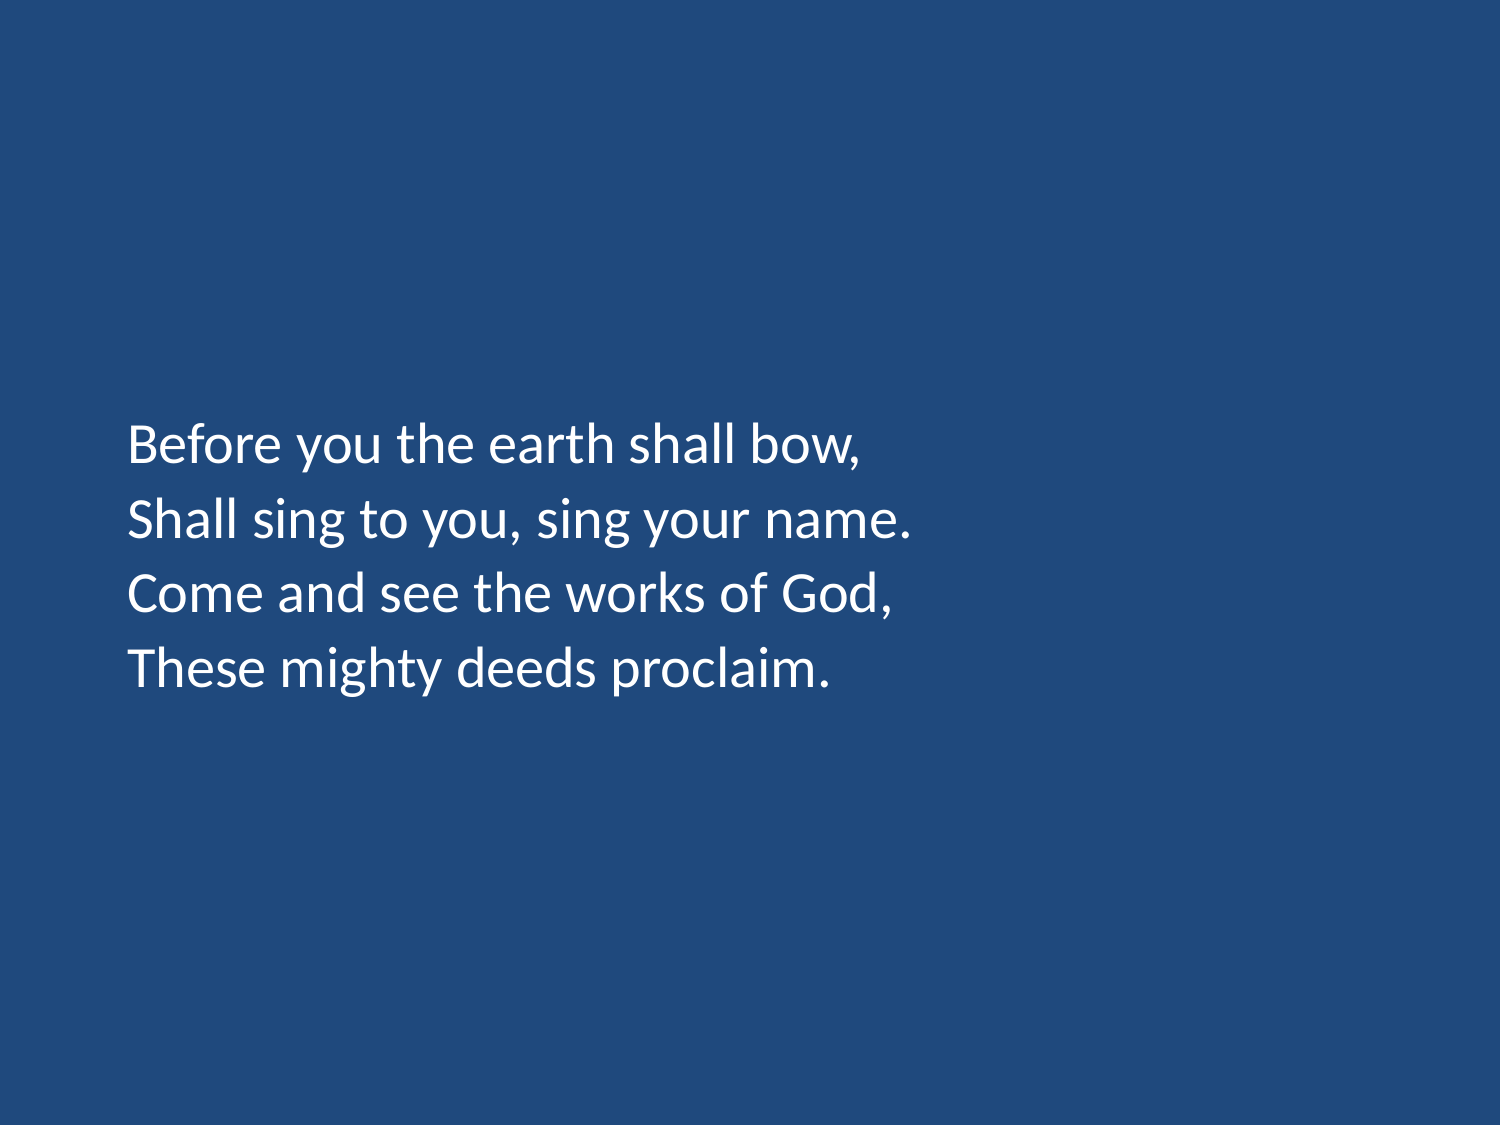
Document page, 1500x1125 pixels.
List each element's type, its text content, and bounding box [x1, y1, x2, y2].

list Before you the earth shall bow, Shall sing to you, sing your name. Come and see the works of God, These mighty deeds proclaim. [112, 406, 1454, 719]
